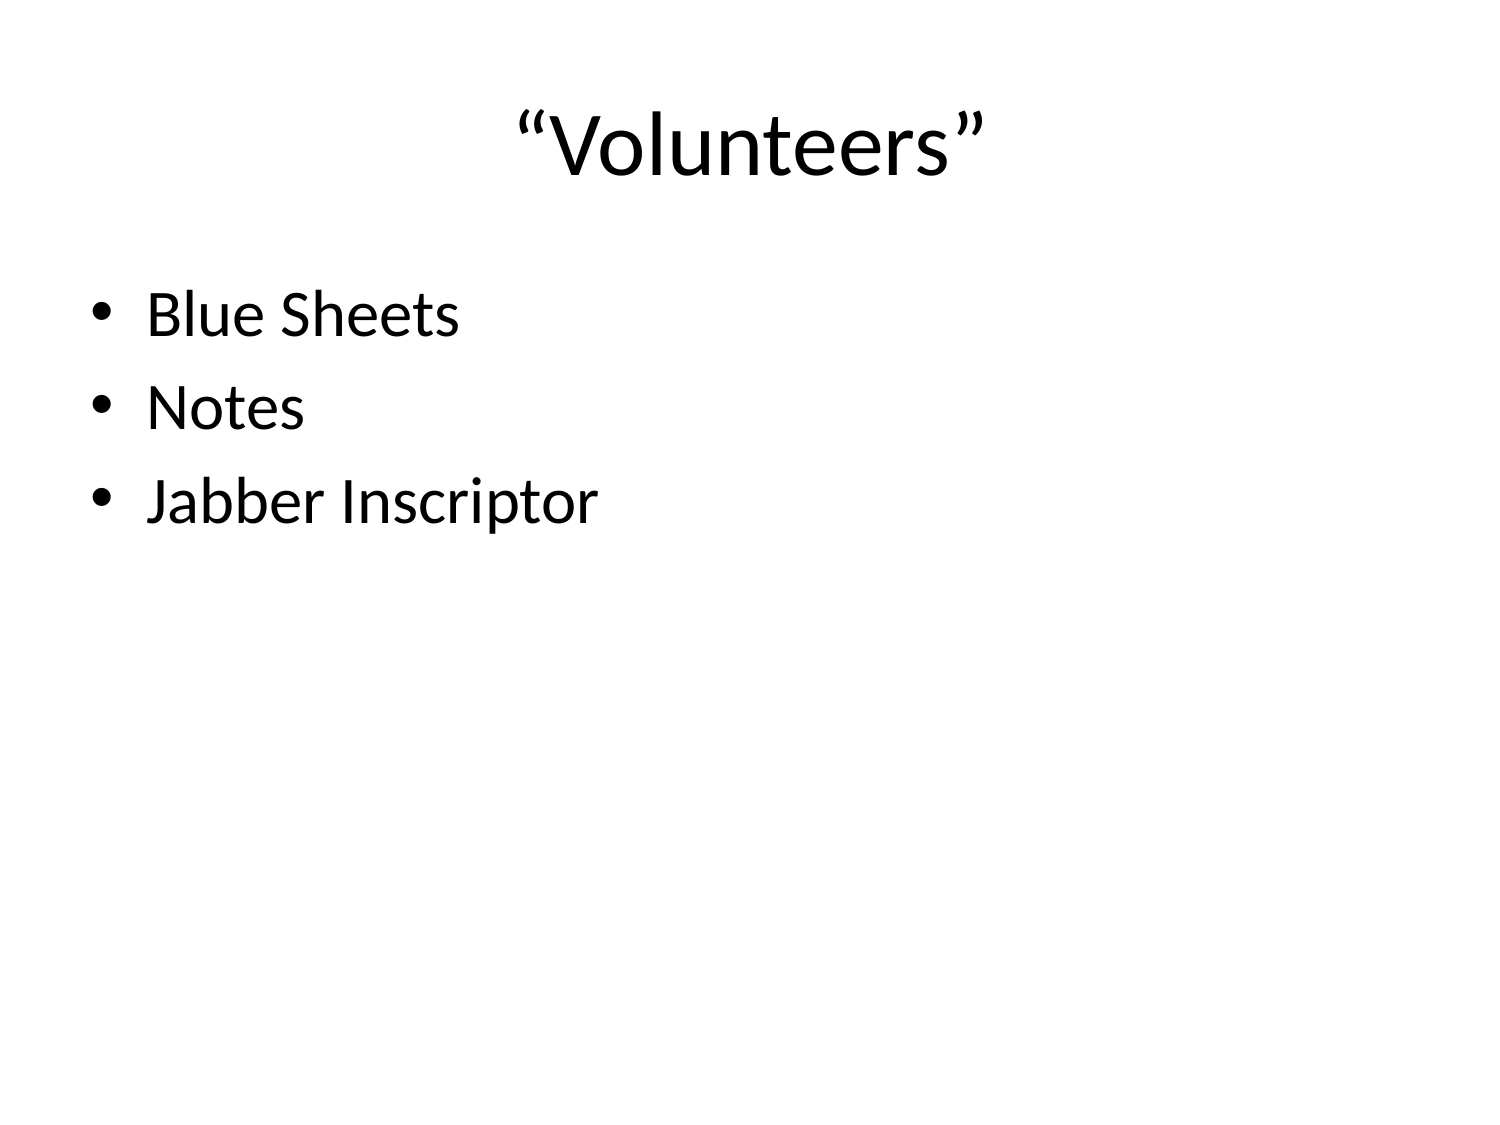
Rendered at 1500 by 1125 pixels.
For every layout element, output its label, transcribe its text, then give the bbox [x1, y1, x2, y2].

list Blue Sheets Notes Jabber Inscriptor [75, 262, 1425, 1005]
title “Volunteers” [75, 45, 1425, 233]
